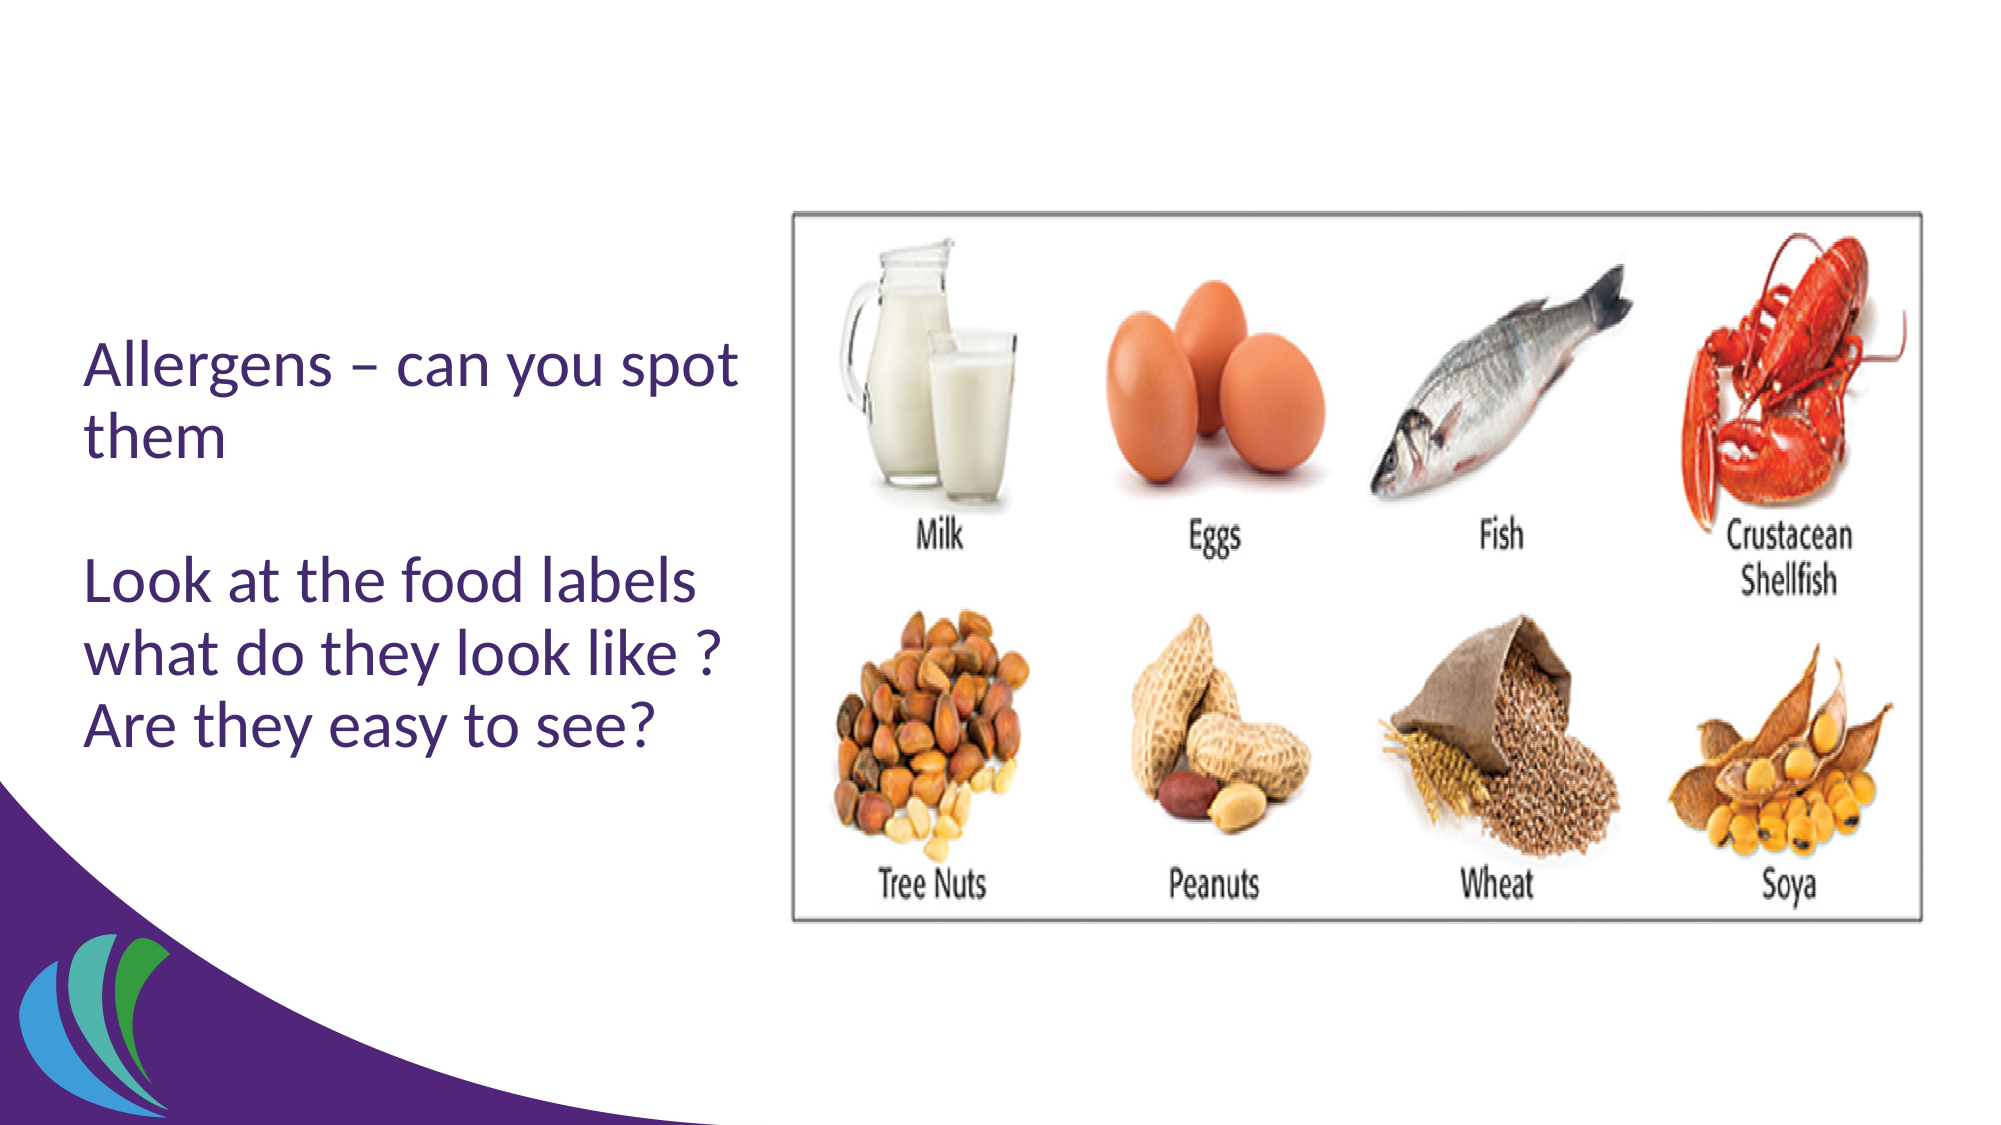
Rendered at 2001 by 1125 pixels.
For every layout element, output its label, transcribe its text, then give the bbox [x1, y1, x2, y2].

title Allergens – can you spot them Look at the food labels what do they look like ? Are they easy to see? [68, 293, 782, 769]
picture [0, 1, 2000, 1125]
